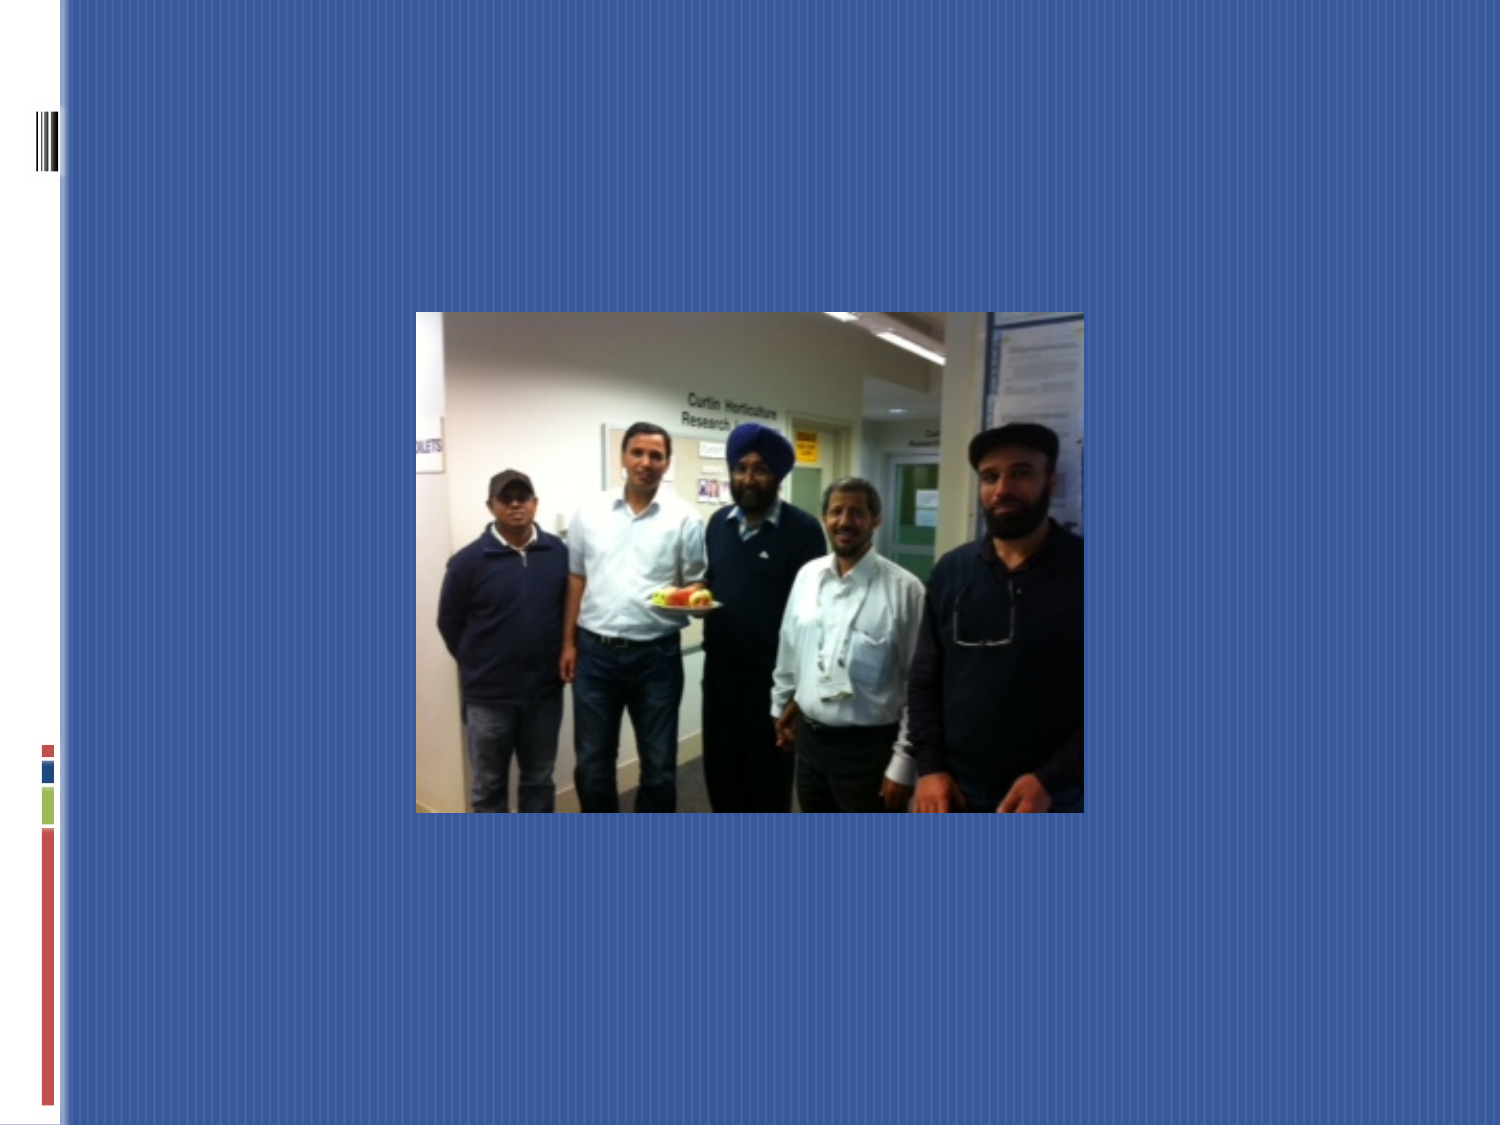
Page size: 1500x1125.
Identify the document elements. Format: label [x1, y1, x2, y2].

picture [416, 312, 1084, 813]
